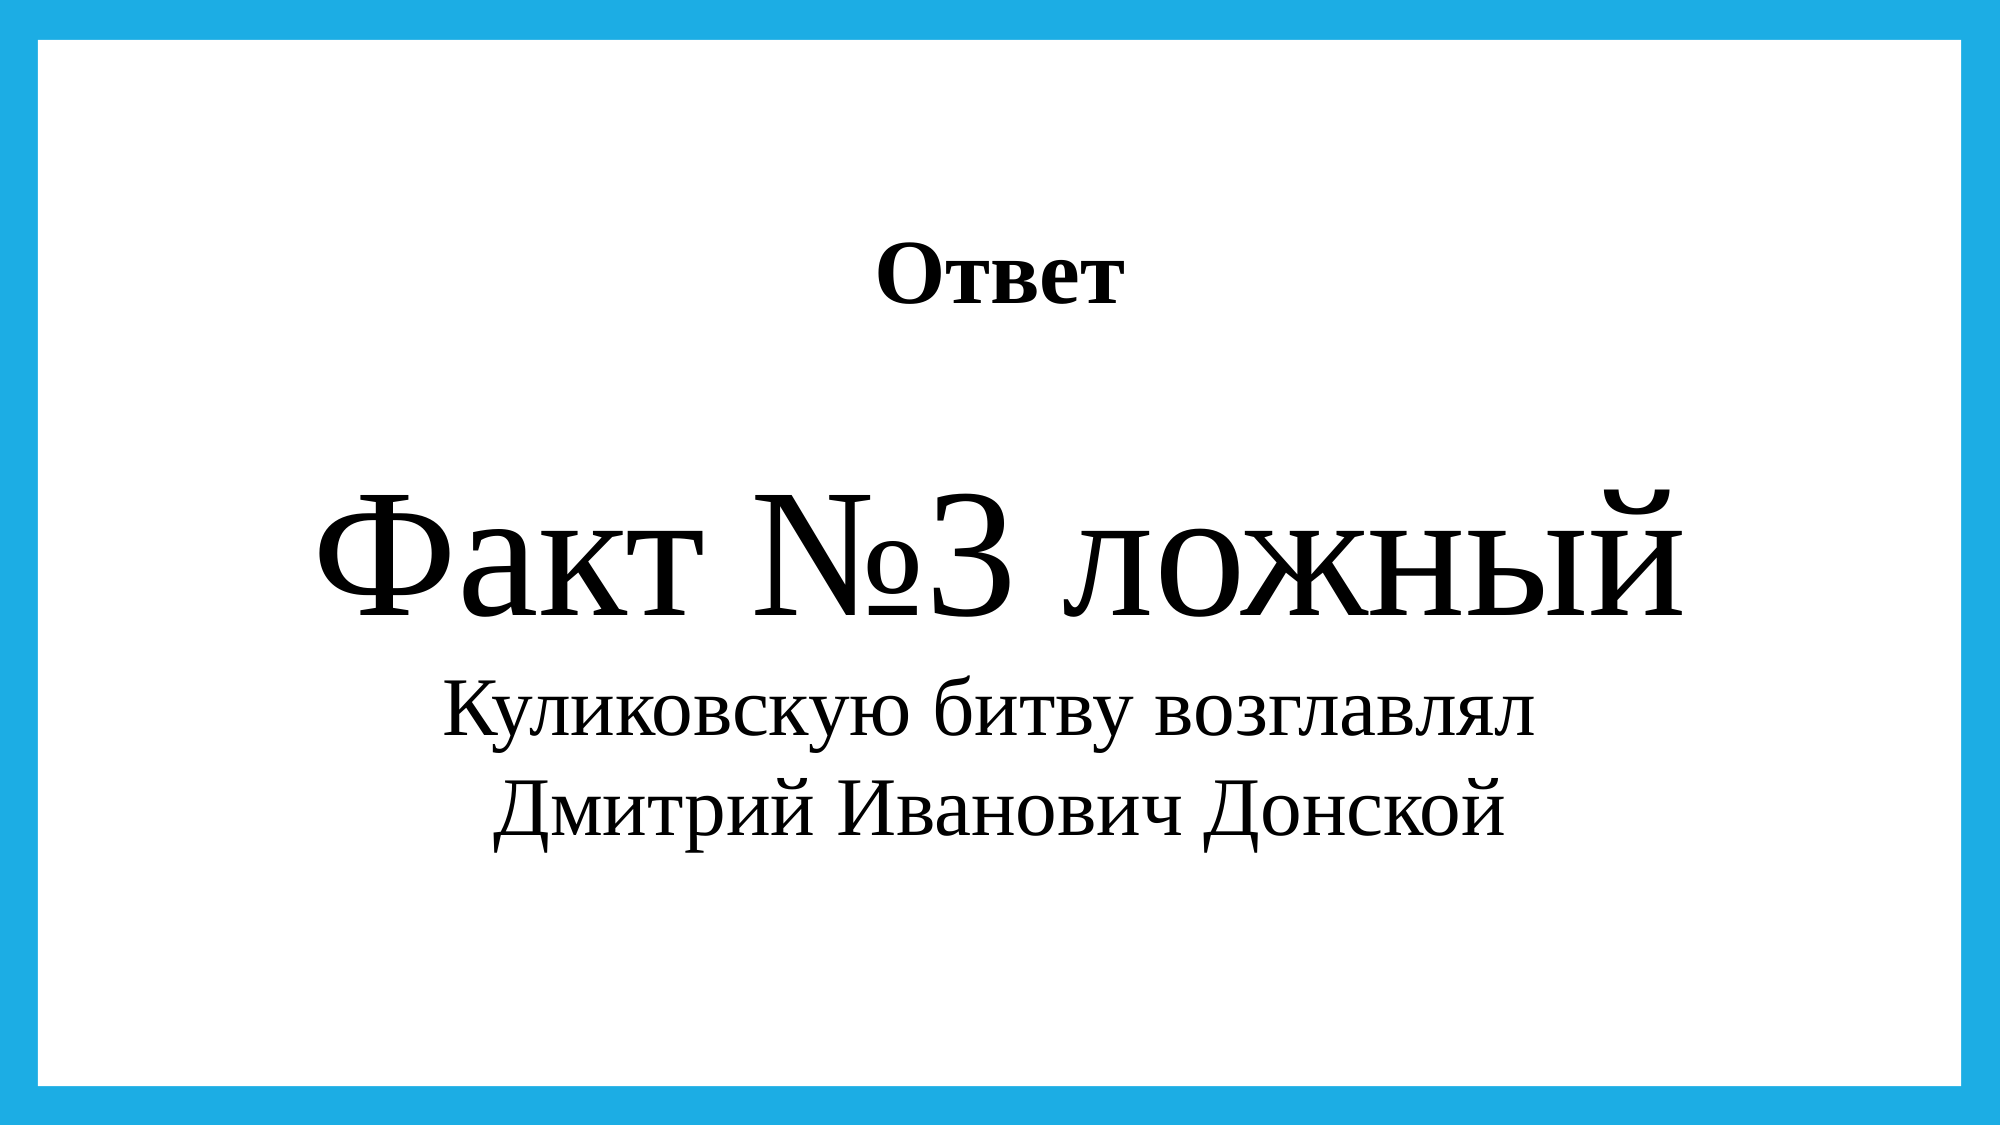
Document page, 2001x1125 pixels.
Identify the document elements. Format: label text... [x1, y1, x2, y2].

text_box Ответ Факт №3 ложный Куликовскую битву возглавлял Дмитрий Иванович Донской [223, 204, 1777, 860]
